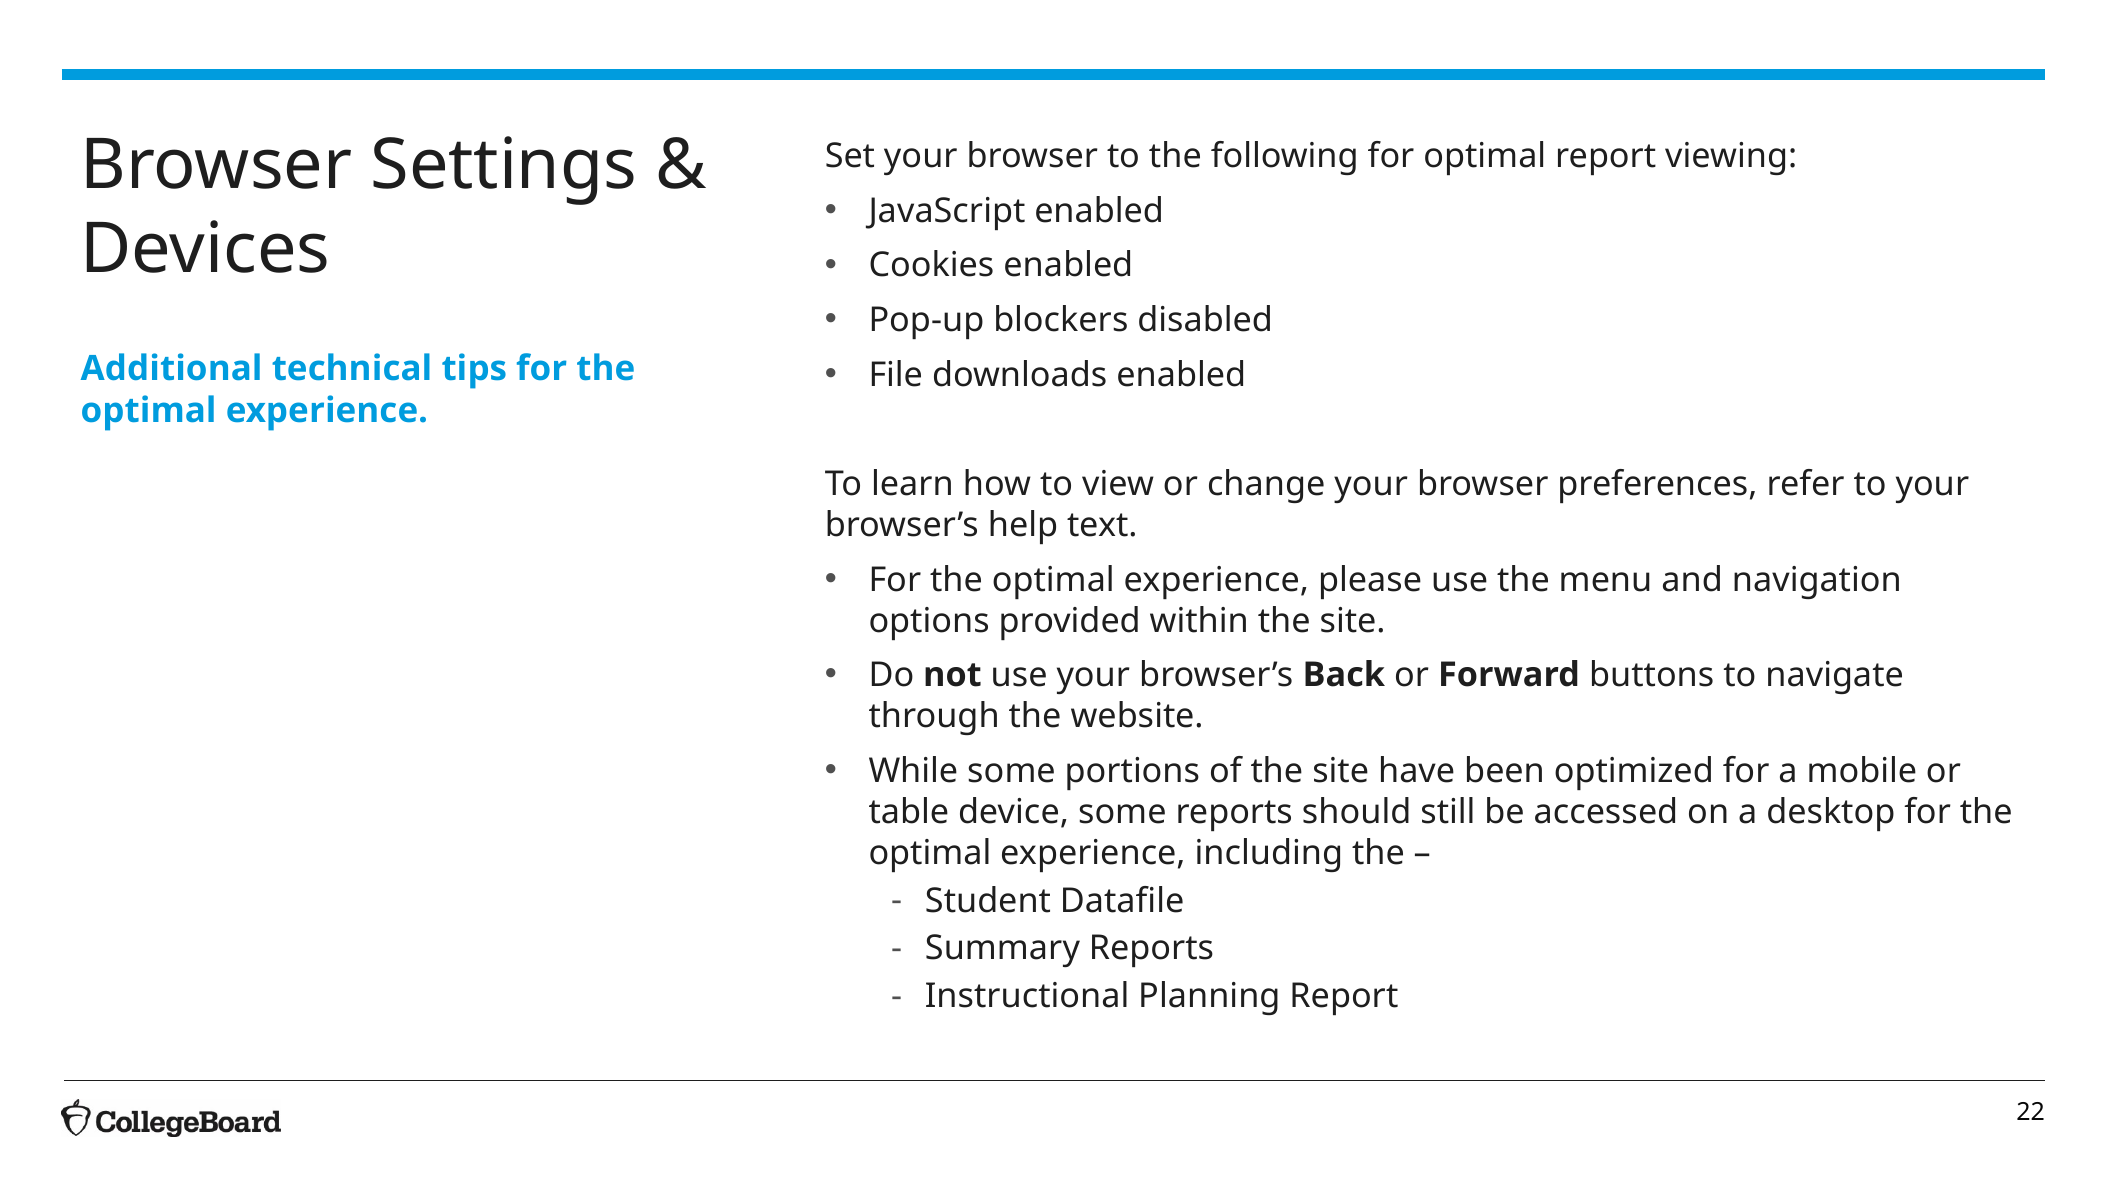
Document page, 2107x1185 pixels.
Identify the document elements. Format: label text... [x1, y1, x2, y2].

picture [61, 1099, 281, 1137]
list Additional technical tips for the optimal experience. [80, 308, 728, 431]
title Browser Settings & Devices [80, 95, 728, 290]
list Set your browser to the following for optimal report viewing: JavaScript enabled Cookies enabled Pop-up blockers disabled File downloads enabled To learn how to view or change your browser preferences, refer to your browser’s help text. For the optimal experience, please use the menu and navigation options provided within the site. Do not use your browser’s Back or Forward buttons to navigate through the website. While some portions of the site have been optimized for a mobile or table device, some reports should still be accessed on a desktop for the optimal experience, including the – Student Datafile Summary Reports Instructional Planning Report [824, 96, 2028, 1025]
